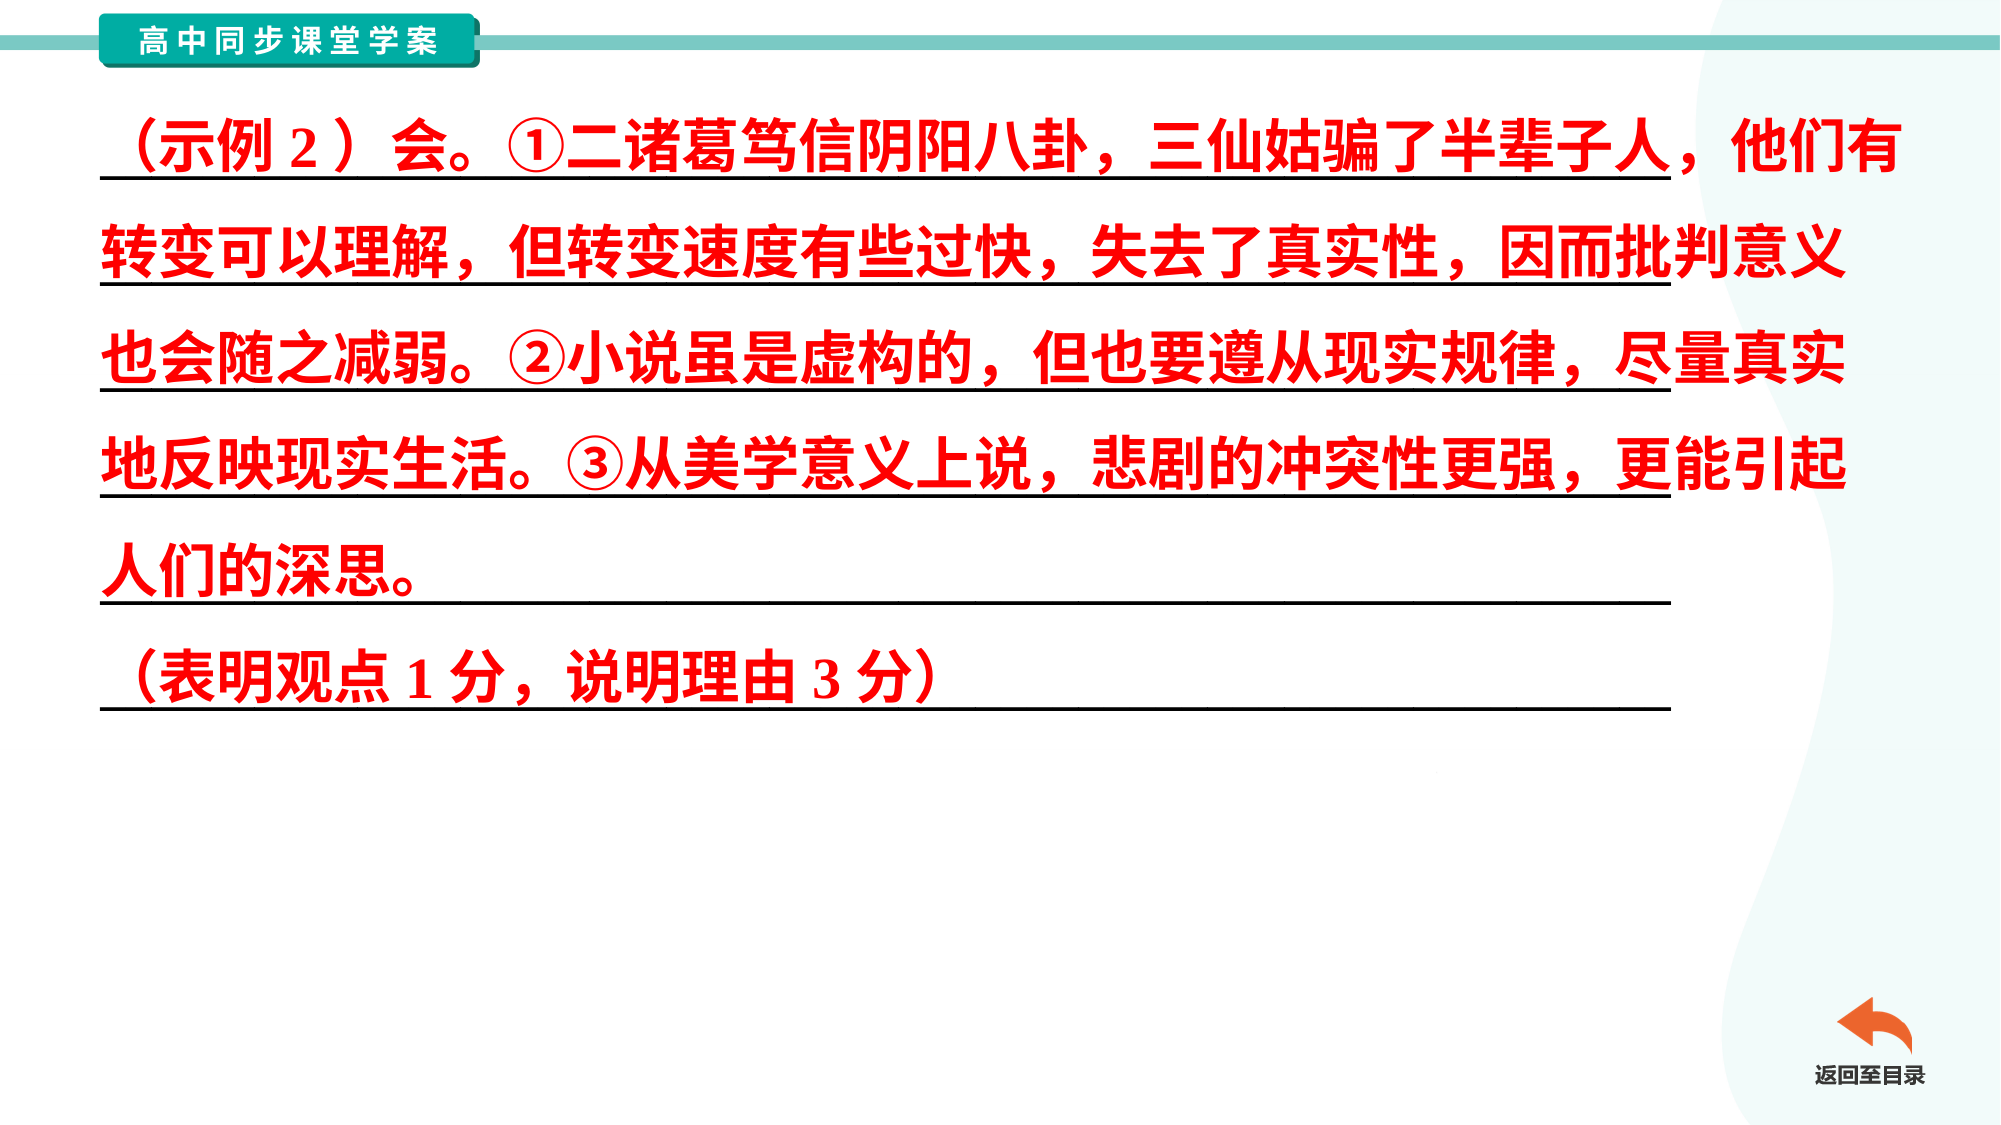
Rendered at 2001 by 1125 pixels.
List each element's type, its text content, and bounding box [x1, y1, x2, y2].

text_box （示例2）会。①二诸葛笃信阴阳八卦，三仙姑骗了半辈子人，他们有 转变可以理解，但转变速度有些过快，失去了真实性，因而批判意义 也会随之减弱。②小说虽是虚构的，但也要遵从现实规律，尽量真实 地反映现实生活。③从美学意义上说，悲剧的冲突性更强，更能引起 人们的深思。 （表明观点1分，说明理由3分） [100, 72, 1899, 711]
picture [0, 0, 2000, 1125]
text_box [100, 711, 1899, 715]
